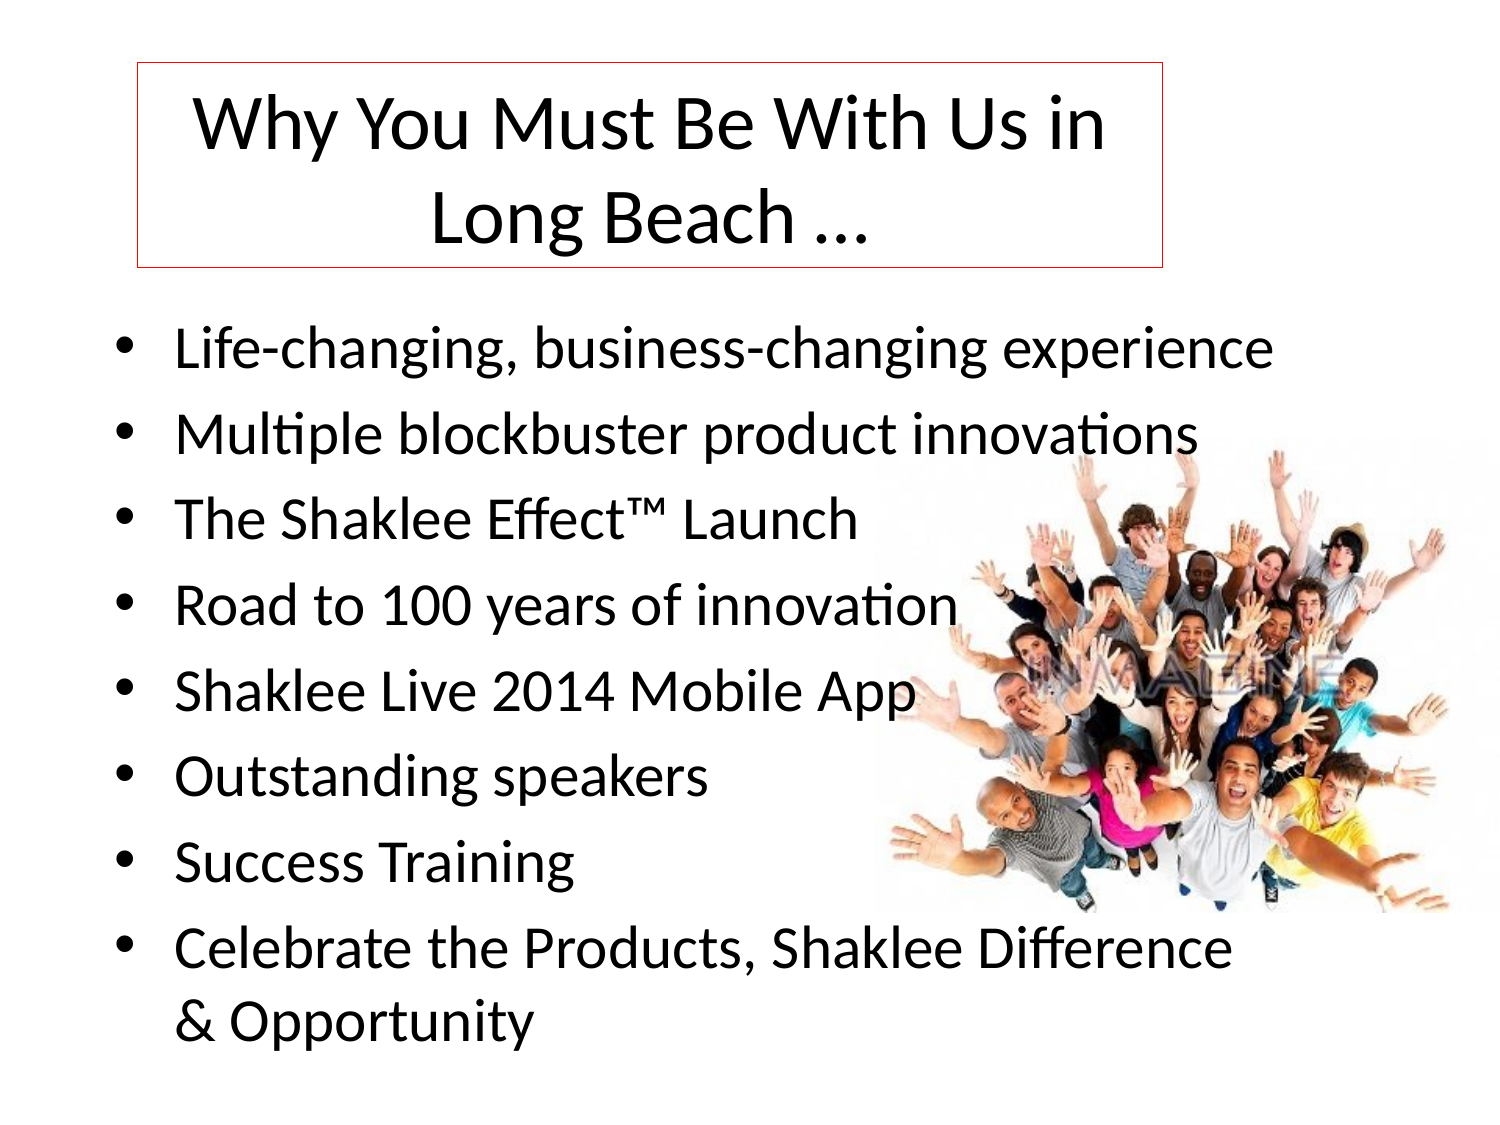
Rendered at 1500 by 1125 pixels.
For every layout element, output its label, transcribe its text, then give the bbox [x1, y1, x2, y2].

title Why You Must Be With Us in Long Beach … [137, 62, 1163, 268]
picture [874, 437, 1500, 913]
list Life-changing, business-changing experience Multiple blockbuster product innovations The Shaklee Effect™ Launch Road to 100 years of innovation Shaklee Live 2014 Mobile App Outstanding speakers Success Training Celebrate the Products, Shaklee Difference & Opportunity [99, 299, 1300, 1071]
